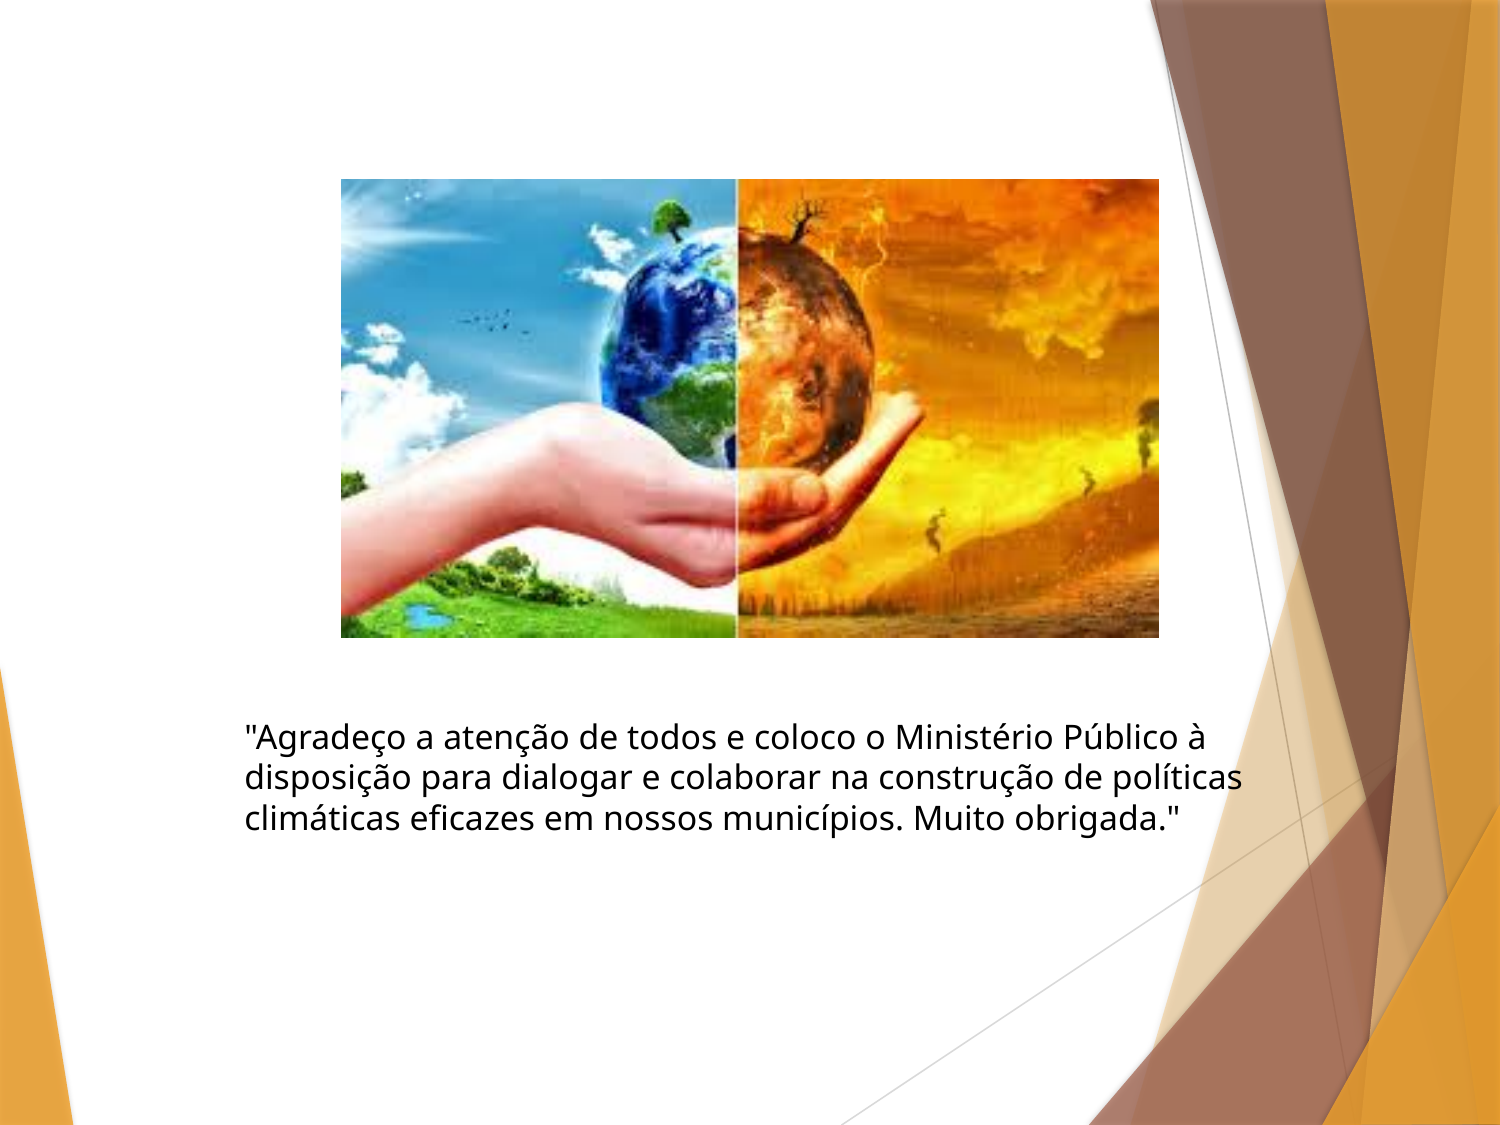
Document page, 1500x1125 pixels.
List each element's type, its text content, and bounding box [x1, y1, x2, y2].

list "Agradeço a atenção de todos e coloco o Ministério Público à disposição para dialogar e colaborar na construção de políticas climáticas eficazes em nossos municípios. Muito obrigada." [229, 707, 1271, 849]
picture [340, 179, 1160, 639]
